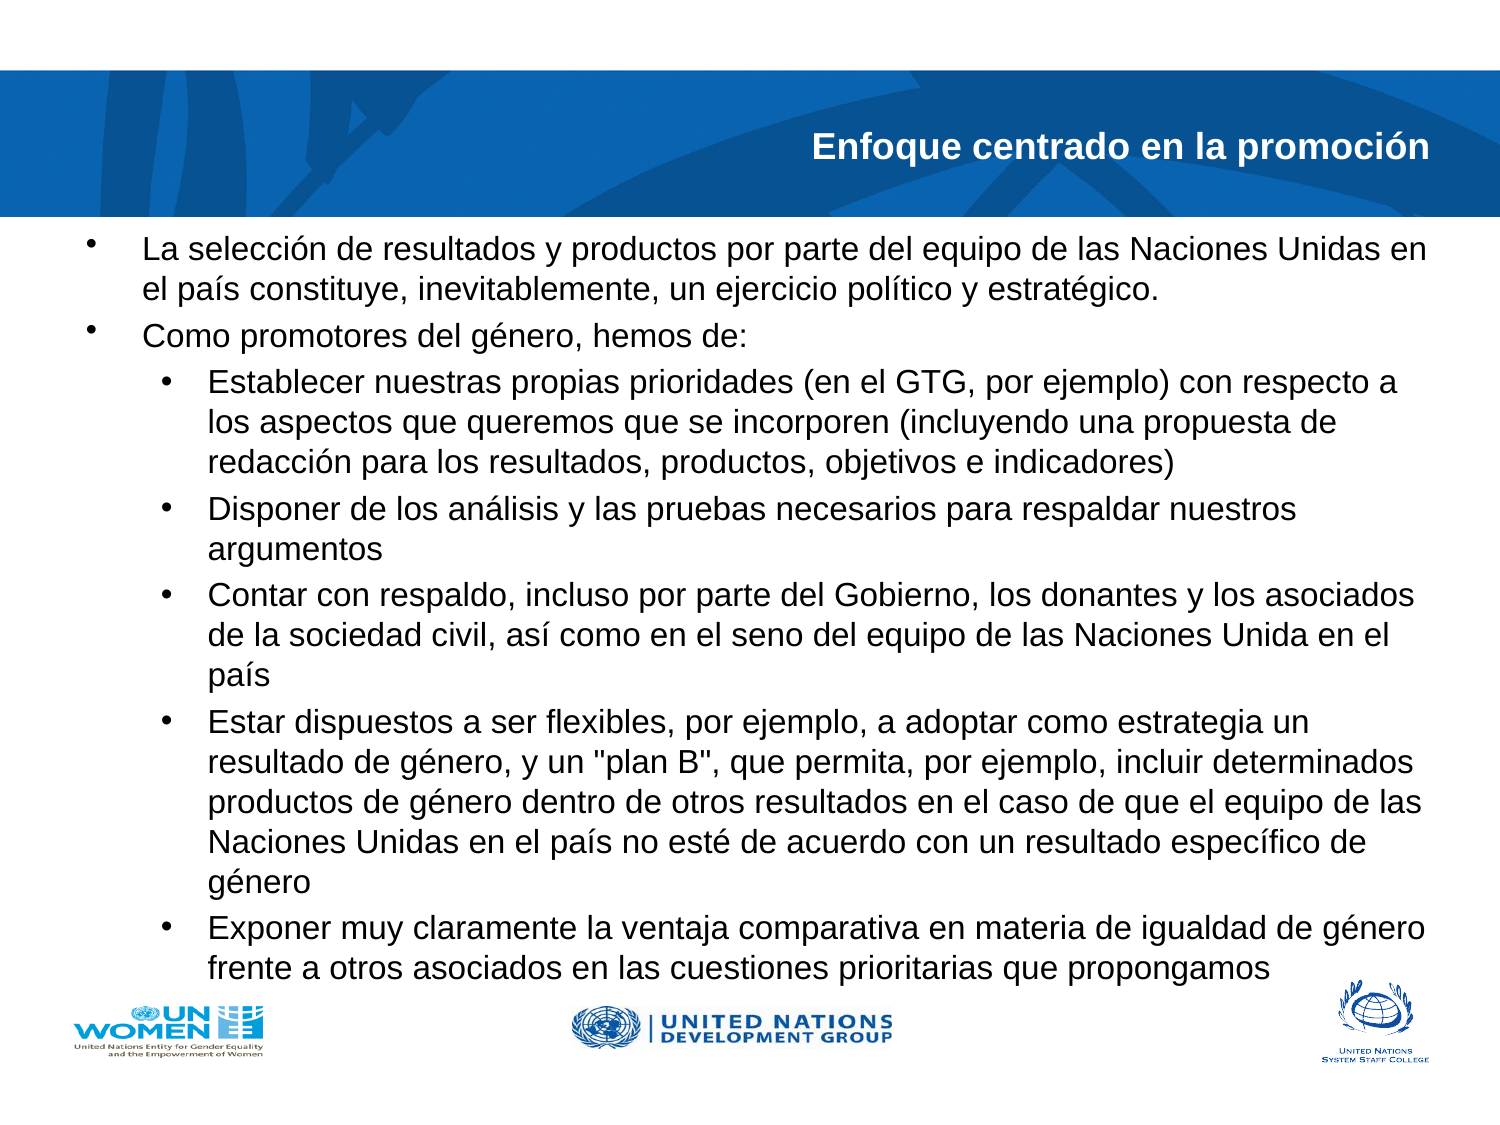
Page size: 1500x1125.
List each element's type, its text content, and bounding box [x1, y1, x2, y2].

picture [170, 1006, 179, 1018]
picture [73, 1006, 263, 1058]
picture [0, 70, 1500, 217]
picture [194, 1006, 204, 1013]
title Enfoque centrado en la promoción [170, 94, 1447, 195]
picture [1322, 979, 1429, 1063]
list La selección de resultados y productos por parte del equipo de las Naciones Unidas en el país constituye, inevitablemente, un ejercicio político y estratégico. Como promotores del género, hemos de: Establecer nuestras propias prioridades (en el GTG, por ejemplo) con respecto a los aspectos que queremos que se incorporen (incluyendo una propuesta de redacción para los resultados, productos, objetivos e indicadores) Disponer de los análisis y las pruebas necesarios para respaldar nuestros argumentos Contar con respaldo, incluso por parte del Gobierno, los donantes y los asociados de la sociedad civil, así como en el seno del equipo de las Naciones Unida en el país Estar dispuestos a ser flexibles, por ejemplo, a adoptar como estrategia un resultado de género, y un "plan B", que permita, por ejemplo, incluir determinados productos de género dentro de otros resultados en el caso de que el equipo de las Naciones Unidas en el país no esté de acuerdo con un resultado específico de género Exponer muy claramente la ventaja comparativa en materia de igualdad de género frente a otros asociados en las cuestiones prioritarias que propongamos [70, 219, 1460, 896]
picture [572, 1006, 892, 1049]
